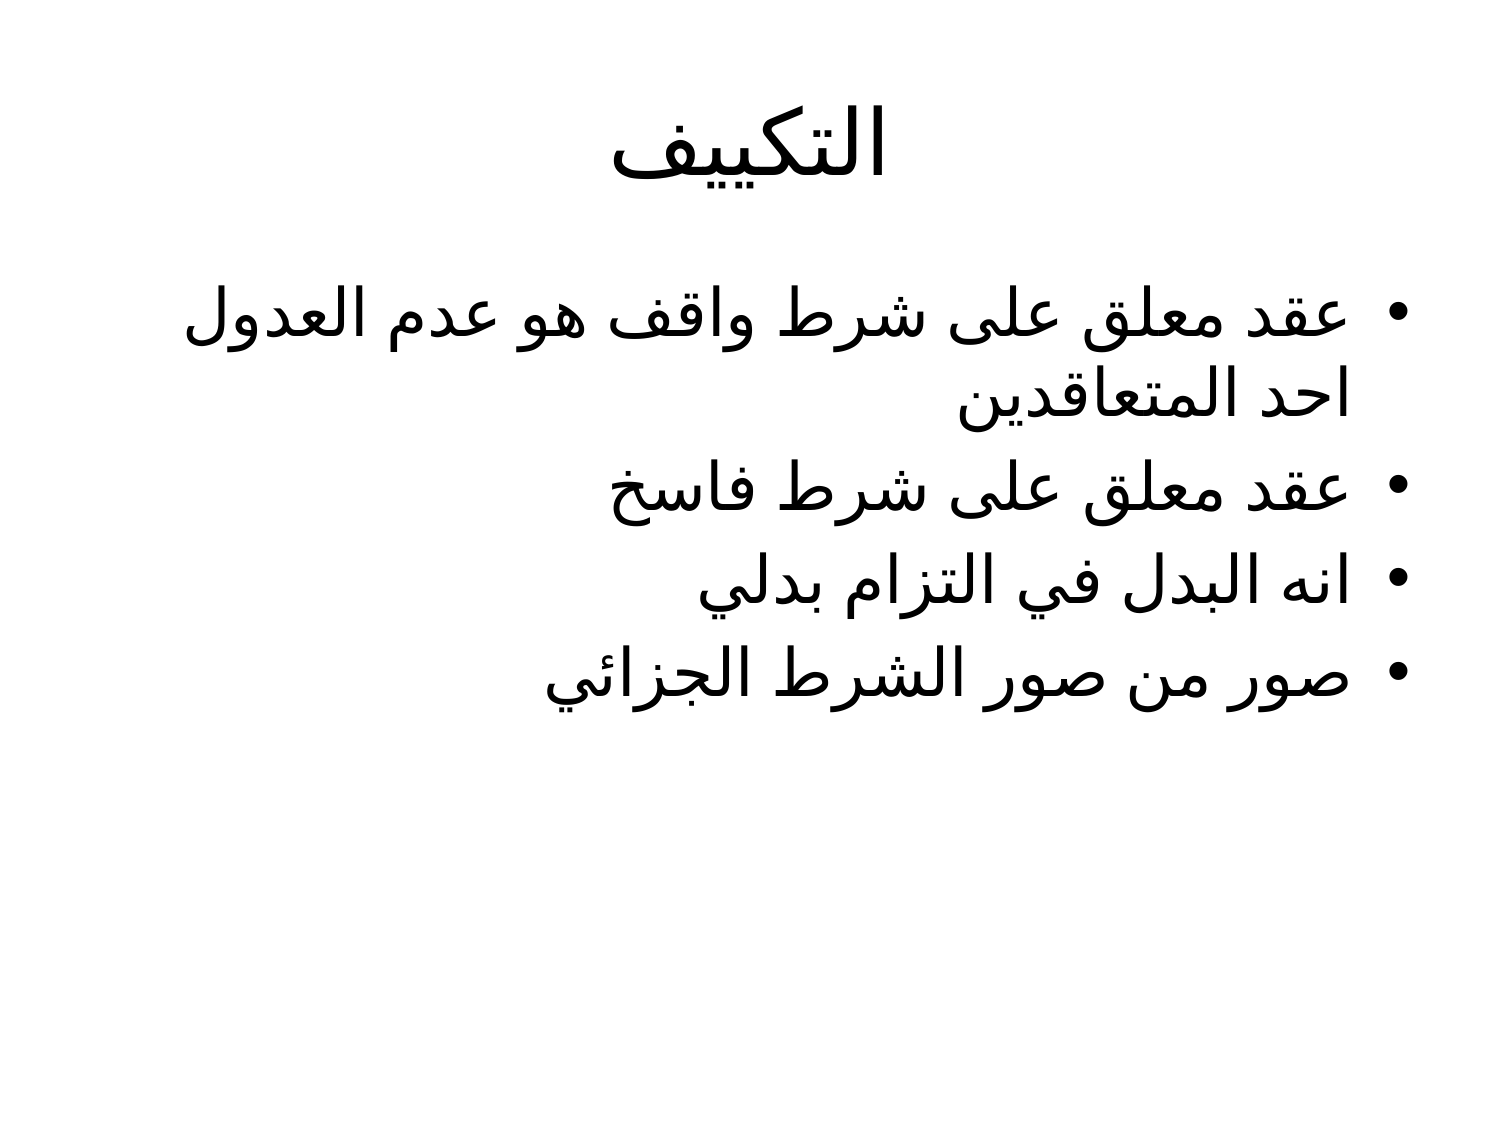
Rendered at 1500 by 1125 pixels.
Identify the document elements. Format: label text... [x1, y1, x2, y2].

title التكييف [75, 45, 1425, 233]
list عقد معلق على شرط واقف هو عدم العدول احد المتعاقدين عقد معلق على شرط فاسخ انه البدل في التزام بدلي صور من صور الشرط الجزائي [75, 262, 1425, 1005]
